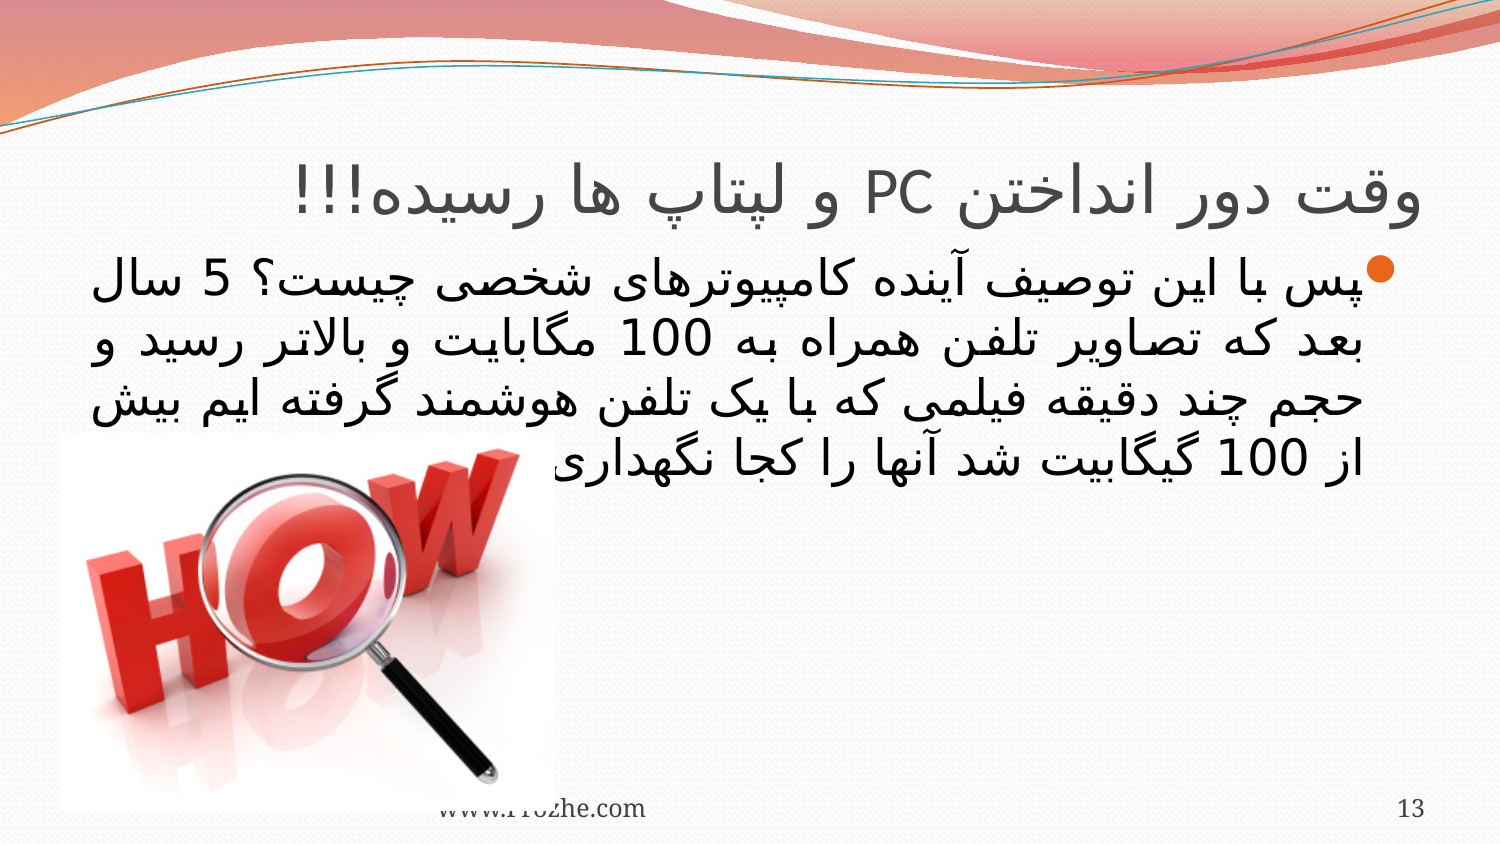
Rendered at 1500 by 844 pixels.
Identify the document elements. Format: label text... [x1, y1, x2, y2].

title Linkedin لينکد اين چيست؟ [555, 436, 561, 779]
footer www.Prozhe.com [437, 782, 988, 827]
list پس با این توصیف آینده کامپیوترهای شخصی چیست؟ 5 سال بعد که تصاویر تلفن همراه به 100 مگابایت و بالاتر رسید و حجم چند دقیقه فیلمی که با یک تلفن هوشمند گرفته ایم بیش از 100 گیگابیت شد آنها را کجا نگهداری کنیم؟ [75, 238, 1425, 779]
slide_number 13 [1299, 782, 1425, 827]
slide_number 28 [437, 782, 561, 822]
title وقت دور انداختن PC و لپتاپ ها رسیده!!! [75, 86, 1425, 228]
picture [62, 434, 555, 811]
